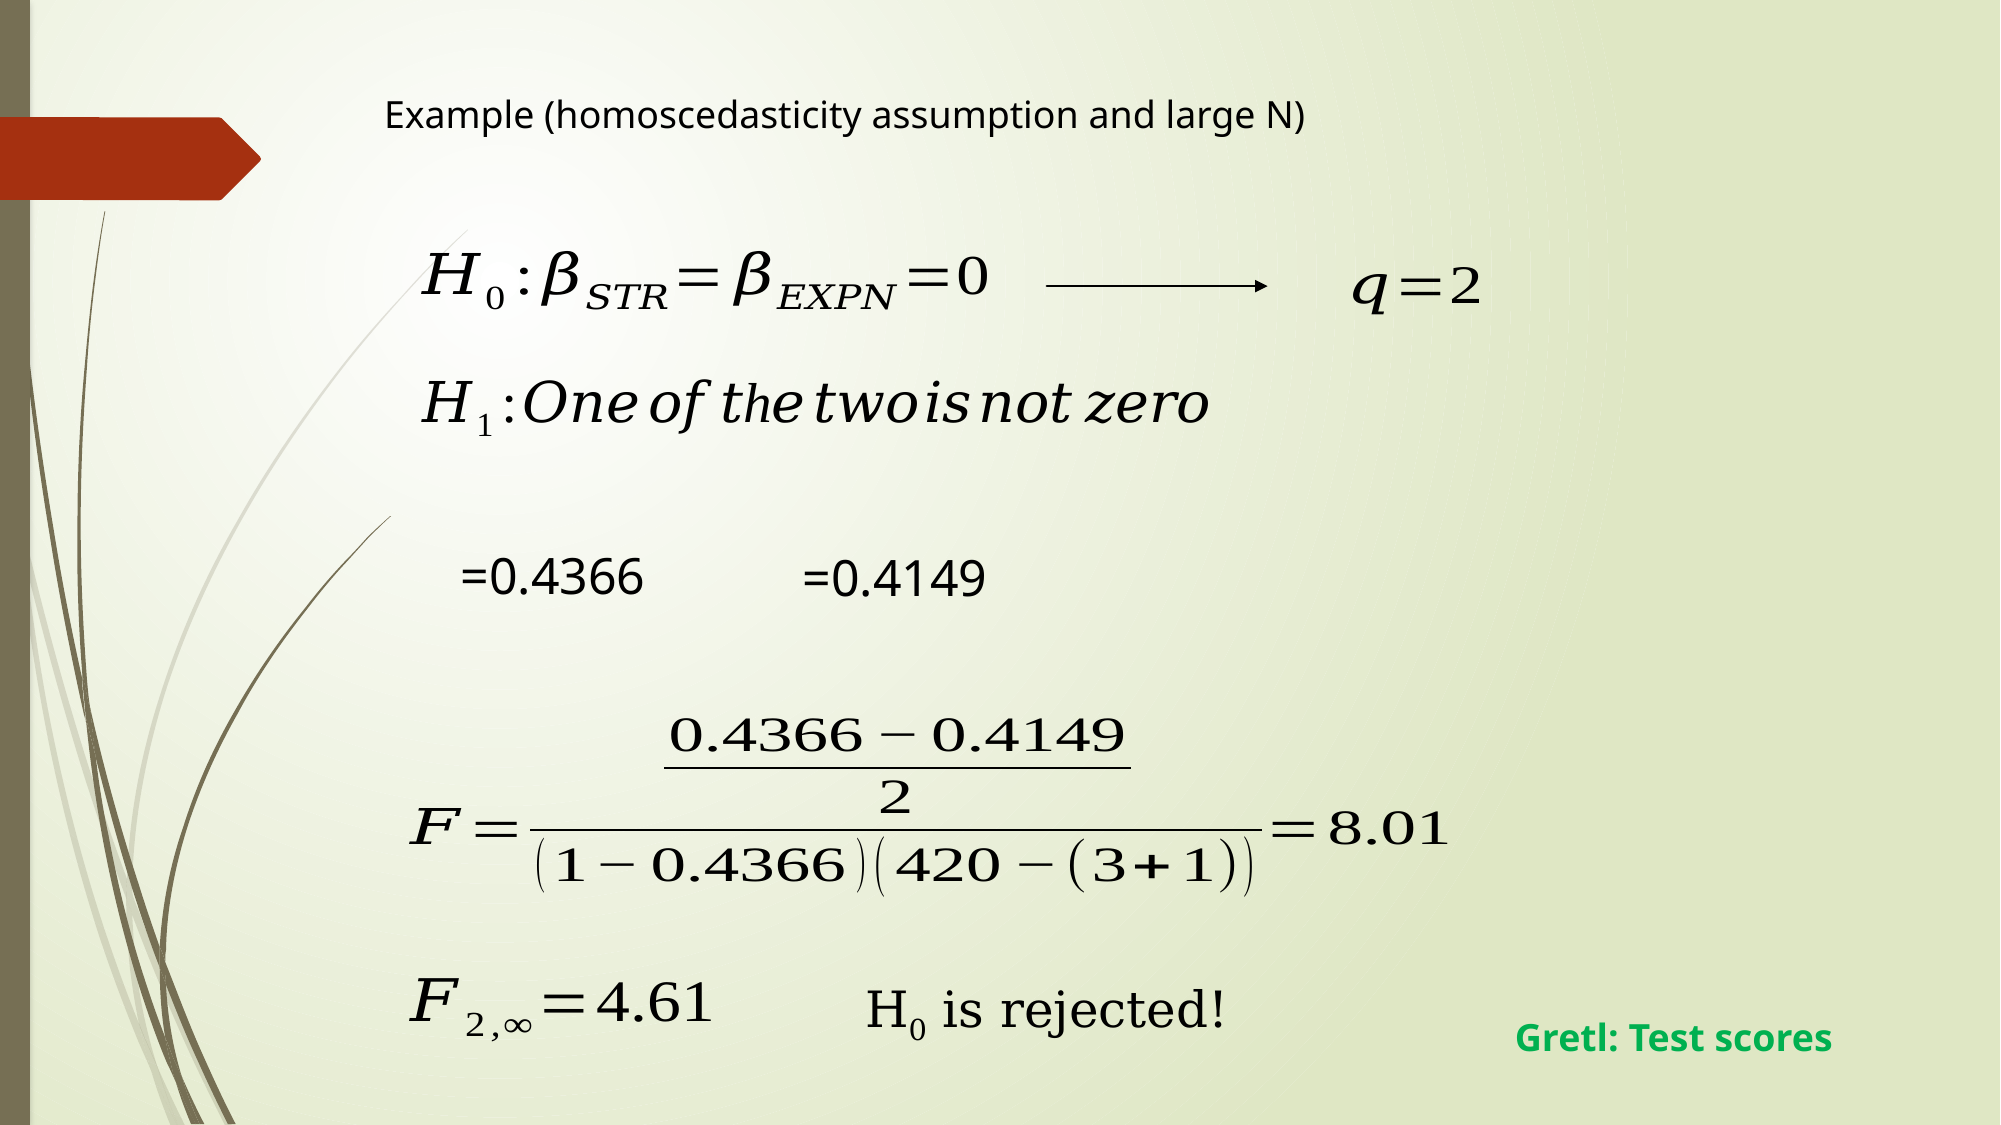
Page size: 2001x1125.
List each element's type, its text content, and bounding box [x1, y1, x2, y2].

text_box Example (homoscedasticity assumption and large N) [369, 83, 1331, 144]
text_box Gretl: Test scores [1500, 1007, 1848, 1067]
text_box H0 is rejected! [850, 970, 1244, 1054]
